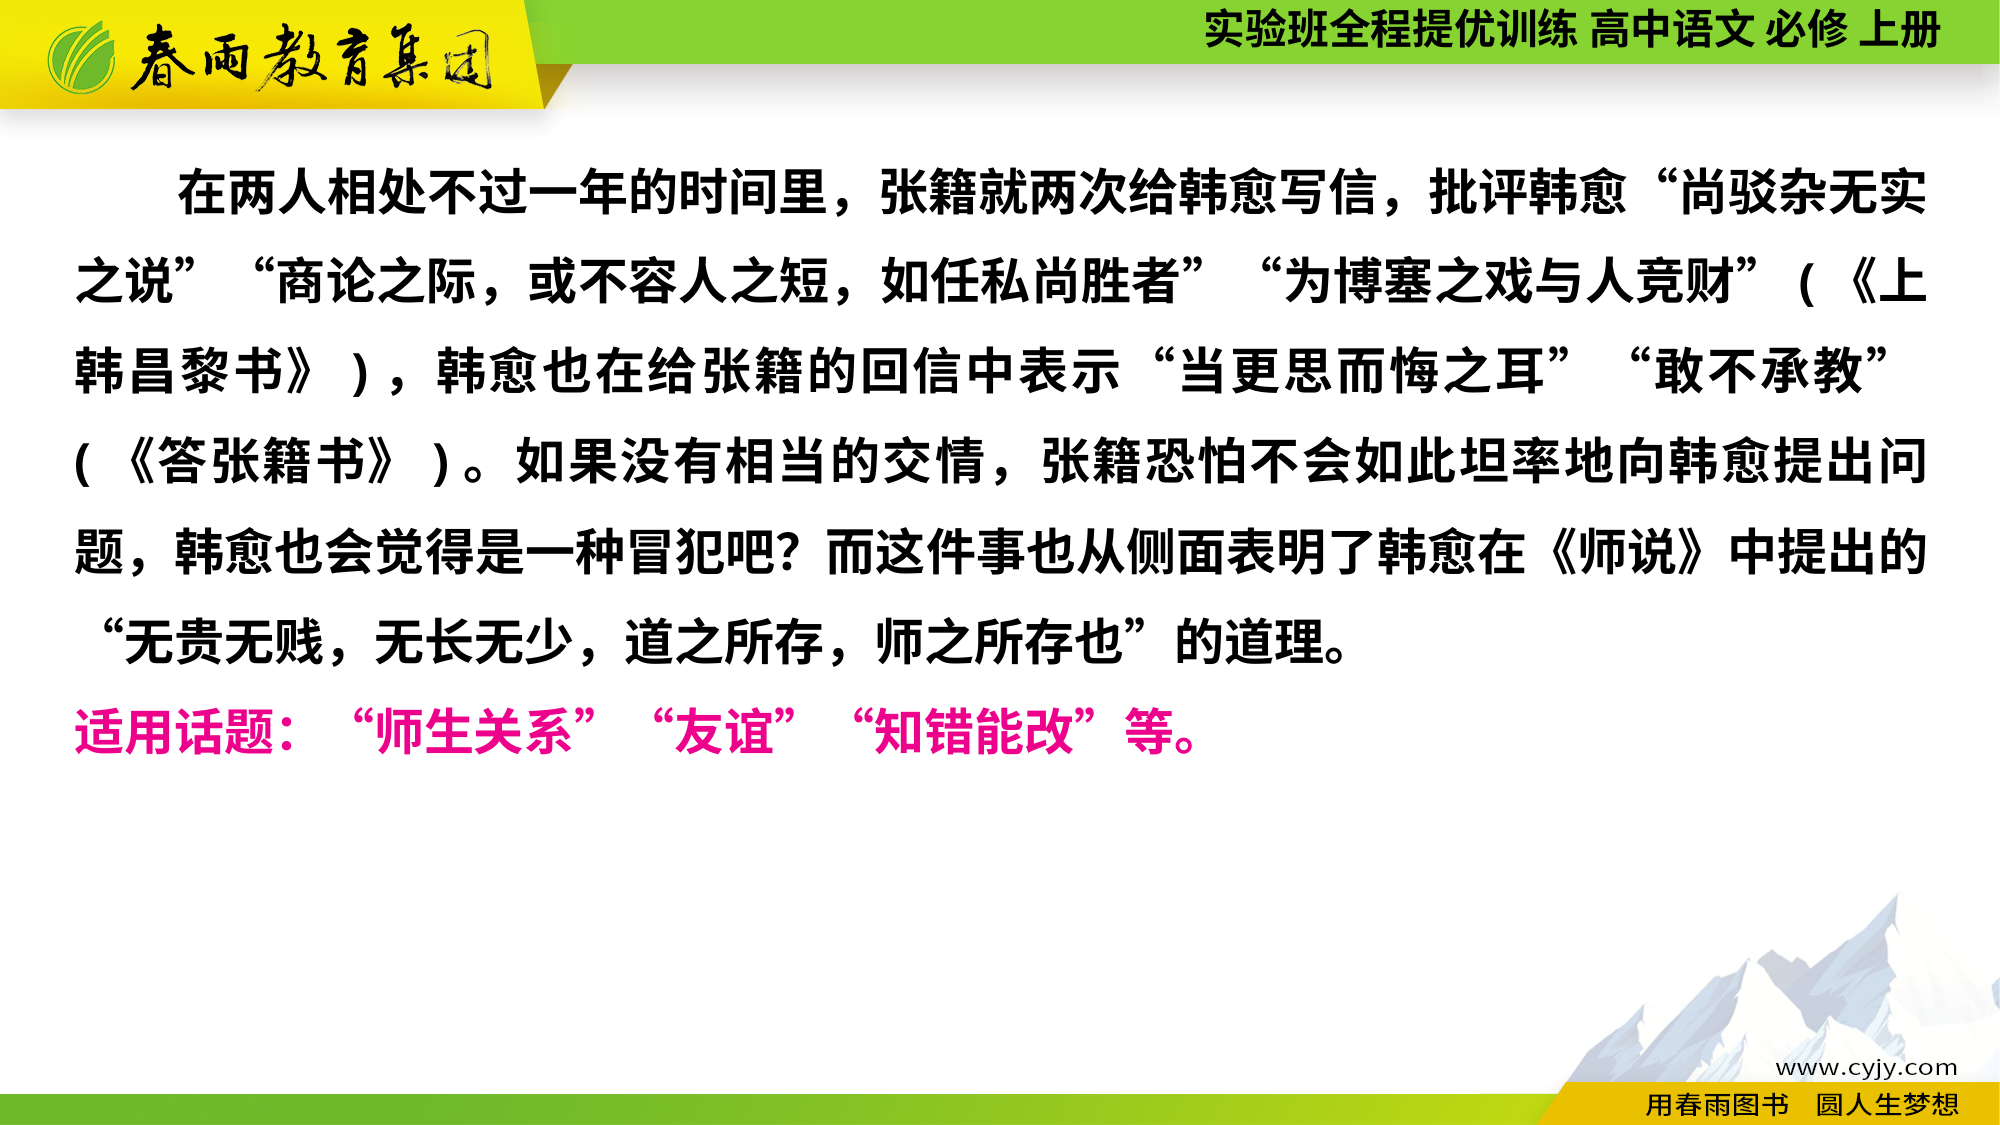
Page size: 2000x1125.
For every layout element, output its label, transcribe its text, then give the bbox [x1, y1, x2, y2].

picture [0, 0, 2000, 1125]
list 在两人相处不过一年的时间里，张籍就两次给韩愈写信，批评韩愈“尚驳杂无实之说”“商论之际，或不容人之短，如任私尚胜者”“为博塞之戏与人竞财”(《上韩昌黎书》)，韩愈也在给张籍的回信中表示“当更思而悔之耳”“敢不承教”(《答张籍书》)。如果没有相当的交情，张籍恐怕不会如此坦率地向韩愈提出问题，韩愈也会觉得是一种冒犯吧？而这件事也从侧面表明了韩愈在《师说》中提出的“无贵无贱，无长无少，道之所存，师之所存也”的道理。 适用话题：“师生关系”“友谊”“知错能改”等。 [59, 122, 1944, 774]
